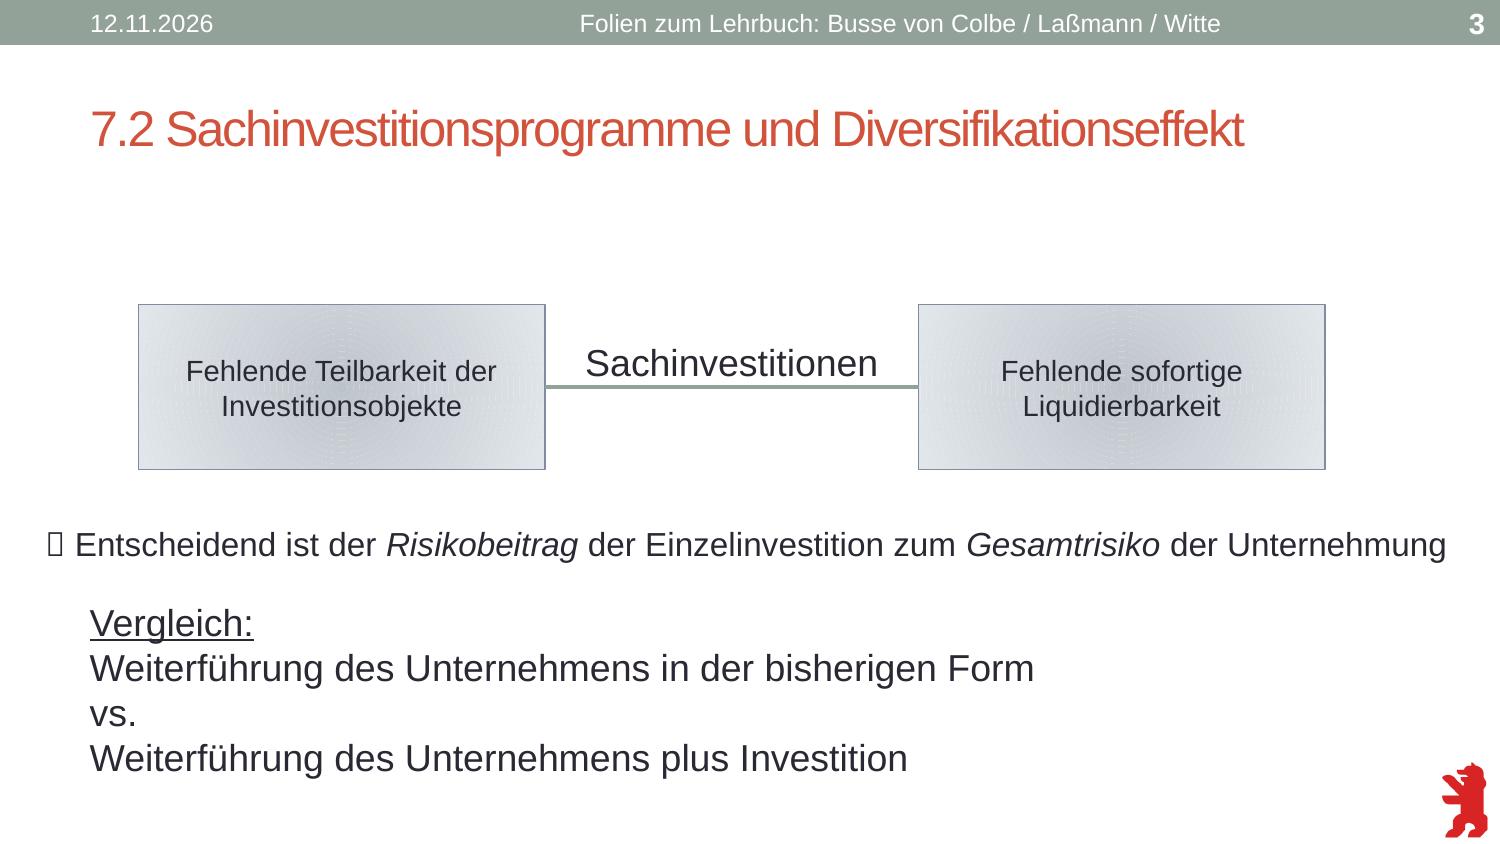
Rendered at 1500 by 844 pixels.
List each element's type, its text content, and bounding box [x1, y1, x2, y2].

text_box Sachinvestitionen [570, 331, 894, 383]
footer Folien zum Lehrbuch: Busse von Colbe / Laßmann / Witte [562, 2, 1238, 43]
text_box Fehlende sofortige Liquidierbarkeit [918, 304, 1326, 470]
text_box Fehlende Teilbarkeit der Investitionsobjekte [138, 304, 546, 470]
text_box  Entscheidend ist der Risikobeitrag der Einzelinvestition zum Gesamtrisiko der Unternehmung [30, 516, 1485, 571]
picture [1434, 760, 1500, 844]
slide_number 3 [1325, 2, 1500, 43]
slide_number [75, 2, 550, 43]
title 7.2 Sachinvestitionsprogramme und Diversifikationseffekt [75, 65, 1425, 188]
text_box Vergleich: Weiterführung des Unternehmens in der bisherigen Form vs. Weiterführung des Unternehmens plus Investition [74, 591, 1050, 787]
